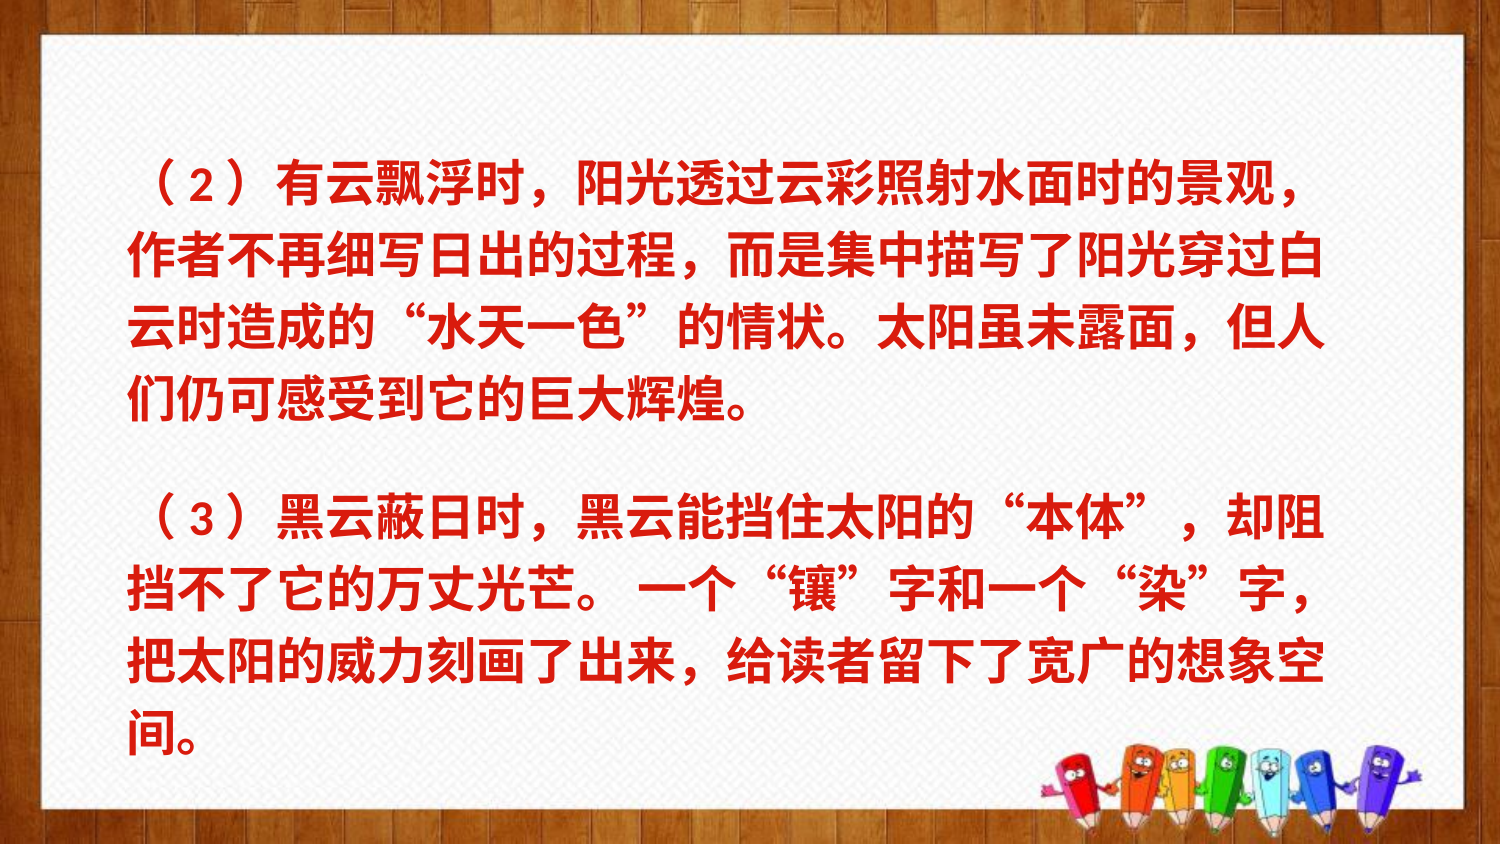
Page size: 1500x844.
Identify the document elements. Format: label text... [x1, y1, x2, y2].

text_box （3）黑云蔽日时，黑云能挡住太阳的“本体”，却阻挡不了它的万丈光芒。 一个“镶”字和一个“染”字，把太阳的威力刻画了出来，给读者留下了宽广的想象空间。 [111, 466, 1381, 770]
picture [0, 0, 1500, 844]
text_box （2）有云飘浮时，阳光透过云彩照射水面时的景观，作者不再细写日出的过程，而是集中描写了阳光穿过白云时造成的“水天一色”的情状。太阳虽未露面，但人们仍可感受到它的巨大辉煌。 [111, 131, 1350, 435]
